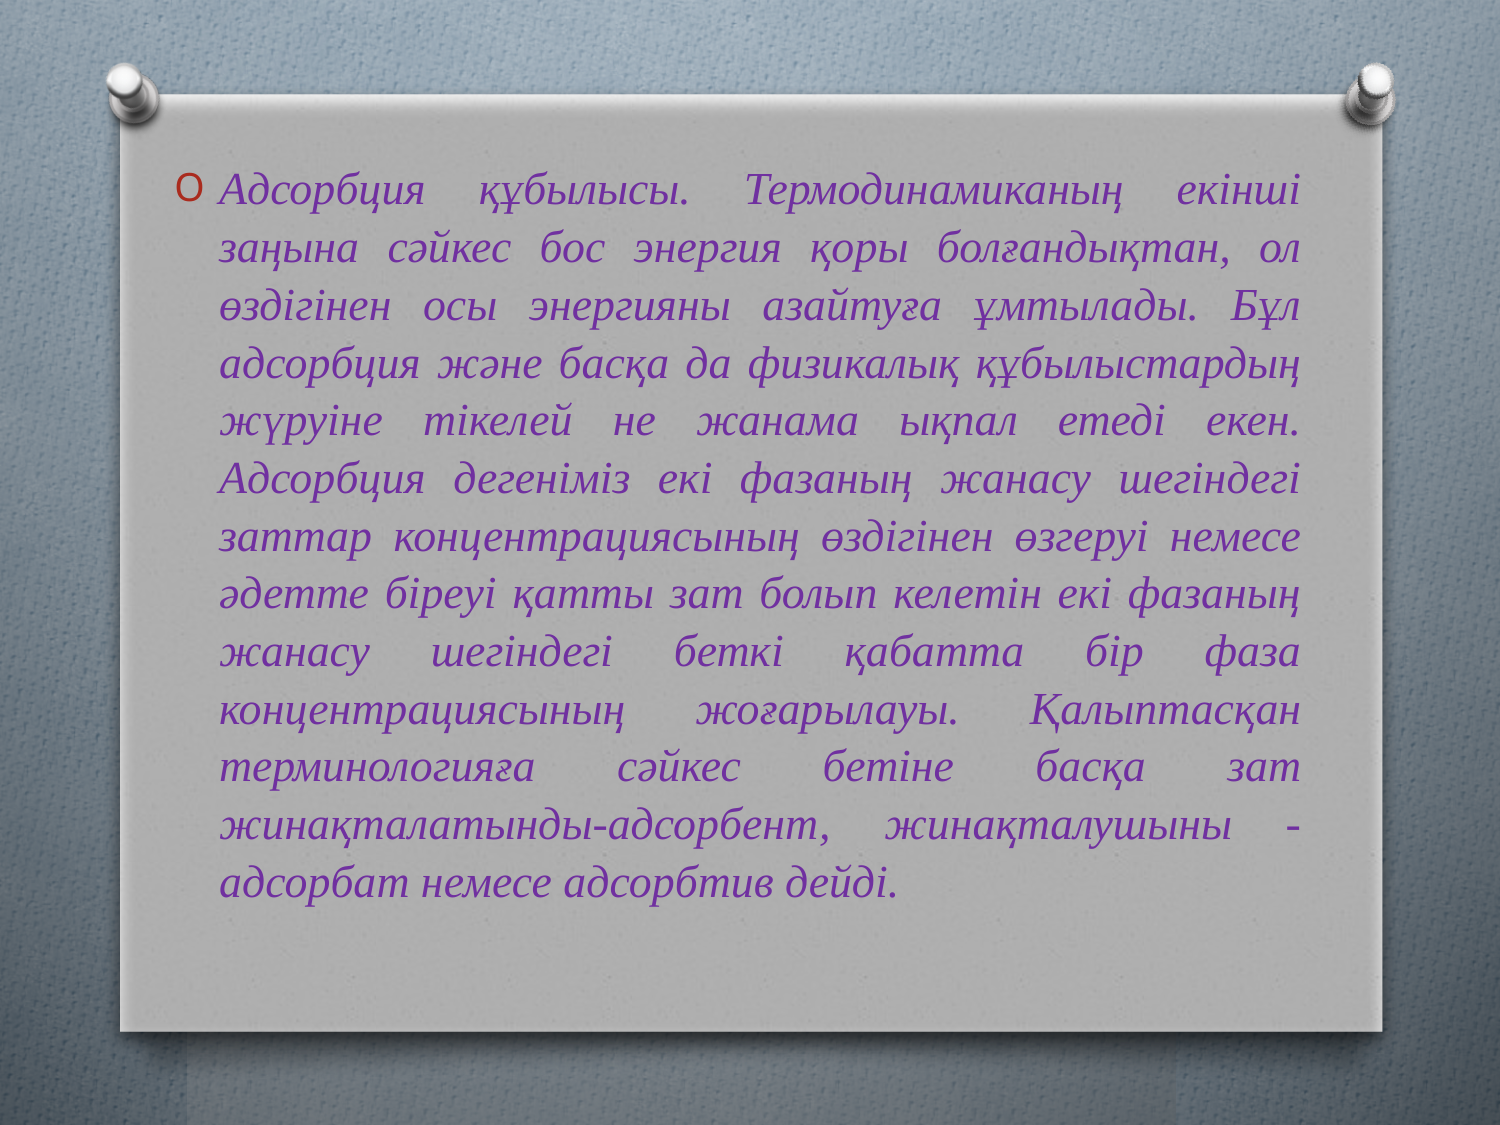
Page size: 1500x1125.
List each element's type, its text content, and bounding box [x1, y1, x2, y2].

picture [1317, 35, 1439, 156]
list Адсорбция құбылысы. Термодинамиканың екінші заңына сәйкес бос энергия қоры болғандықтан, ол өздігінен осы энергияны азайтуға ұмтылады. Бұл адсорбция және басқа да физикалық құбылыстардың жүруіне тікелей не жанама ықпал етеді екен. Адсорбция дегеніміз екі фазаның жанасу шегіндегі заттар концентрациясының өздігінен өзгеруі немесе әдетте біреуі қатты зат болып келетін екі фазаның жанасу шегіндегі беткі қабатта бір фаза концентрациясының жоғарылауы. Қалыптасқан терминологияға сәйкес бетіне басқа зат жинақталатынды-адсорбент, жинақталушыны - адсорбат немесе адсорбтив дейді. [159, 148, 1318, 1000]
picture [75, 31, 197, 152]
